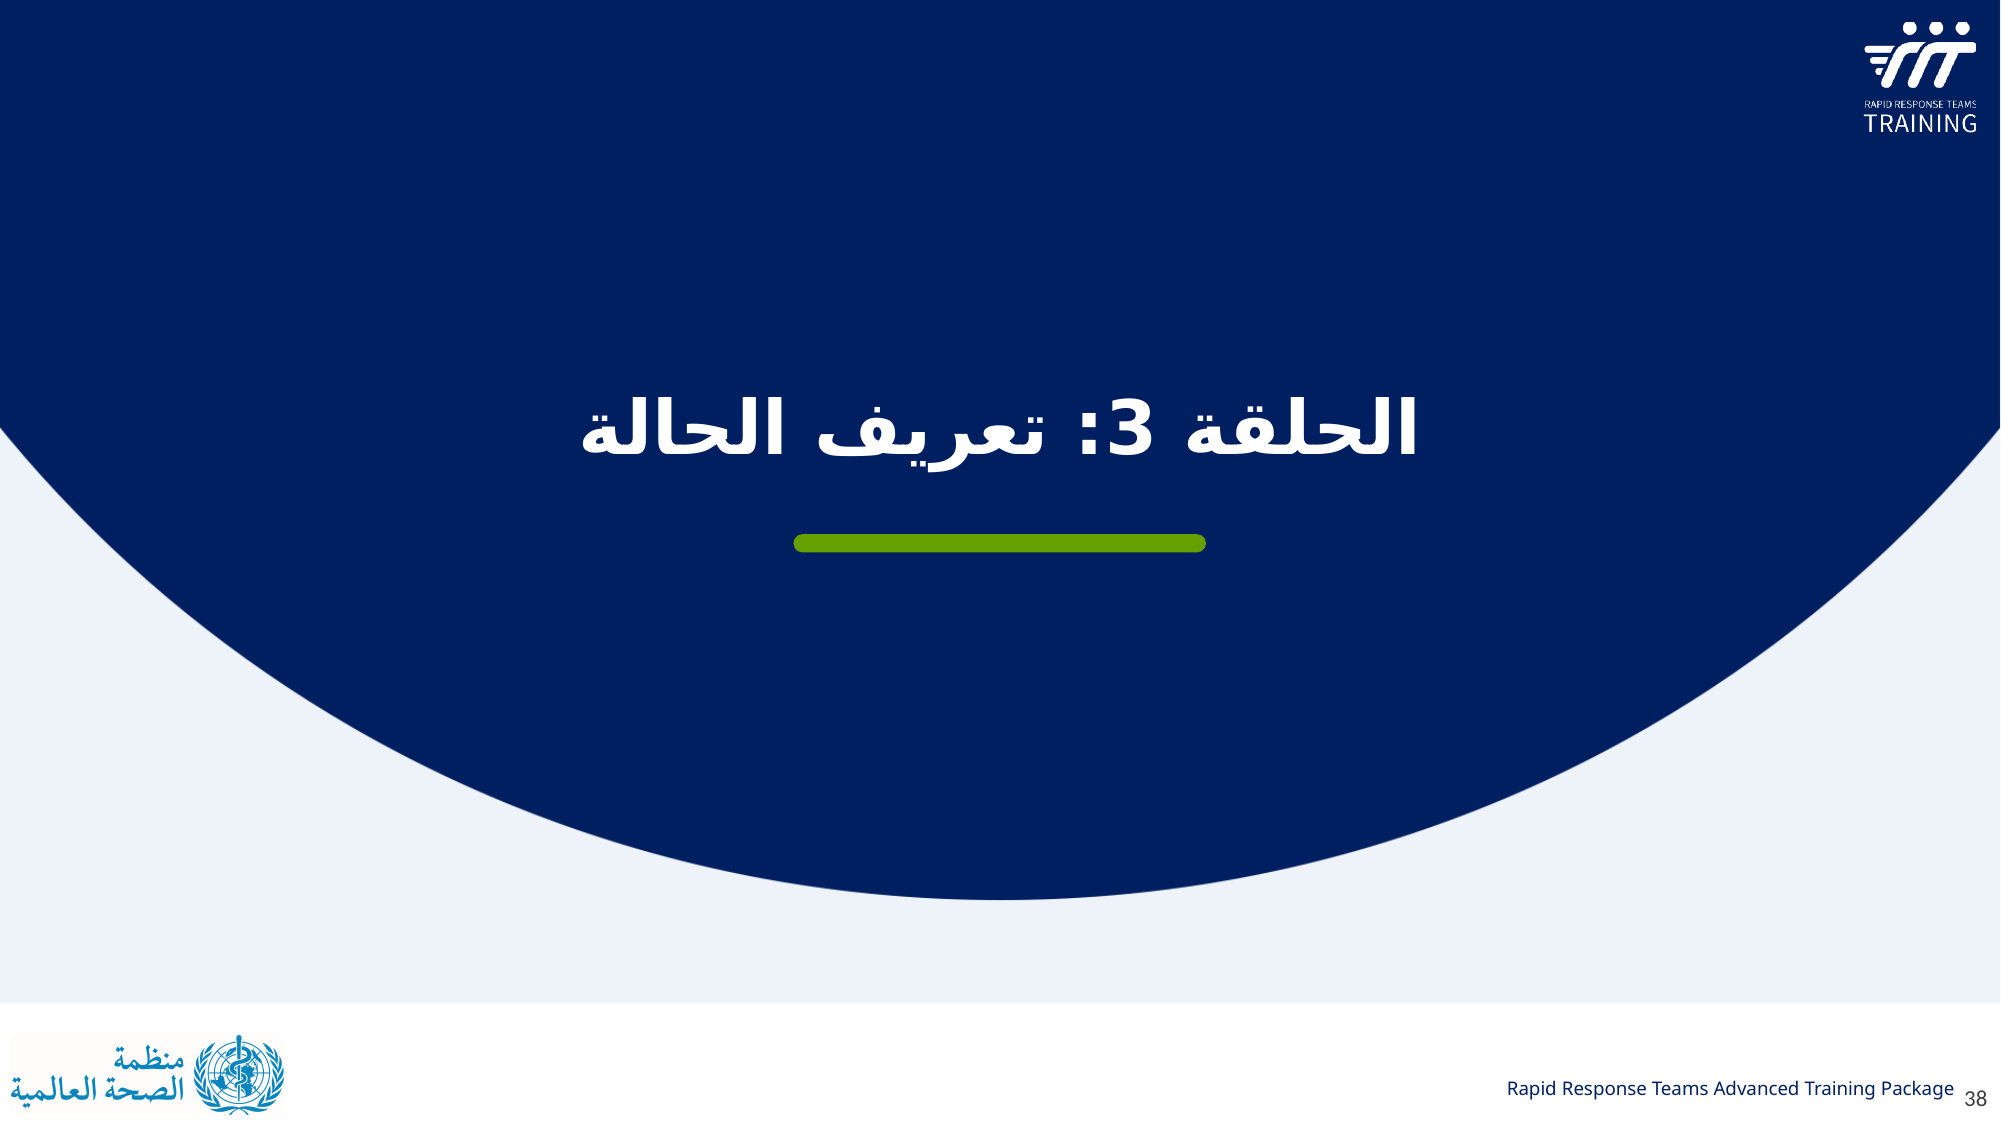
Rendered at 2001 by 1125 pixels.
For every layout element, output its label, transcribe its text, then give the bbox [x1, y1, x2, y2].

picture [0, 0, 2001, 1003]
picture [241, 1050, 247, 1059]
picture [11, 1035, 284, 1115]
list الحلقة 3: تعريف الحالة [68, 276, 1932, 585]
